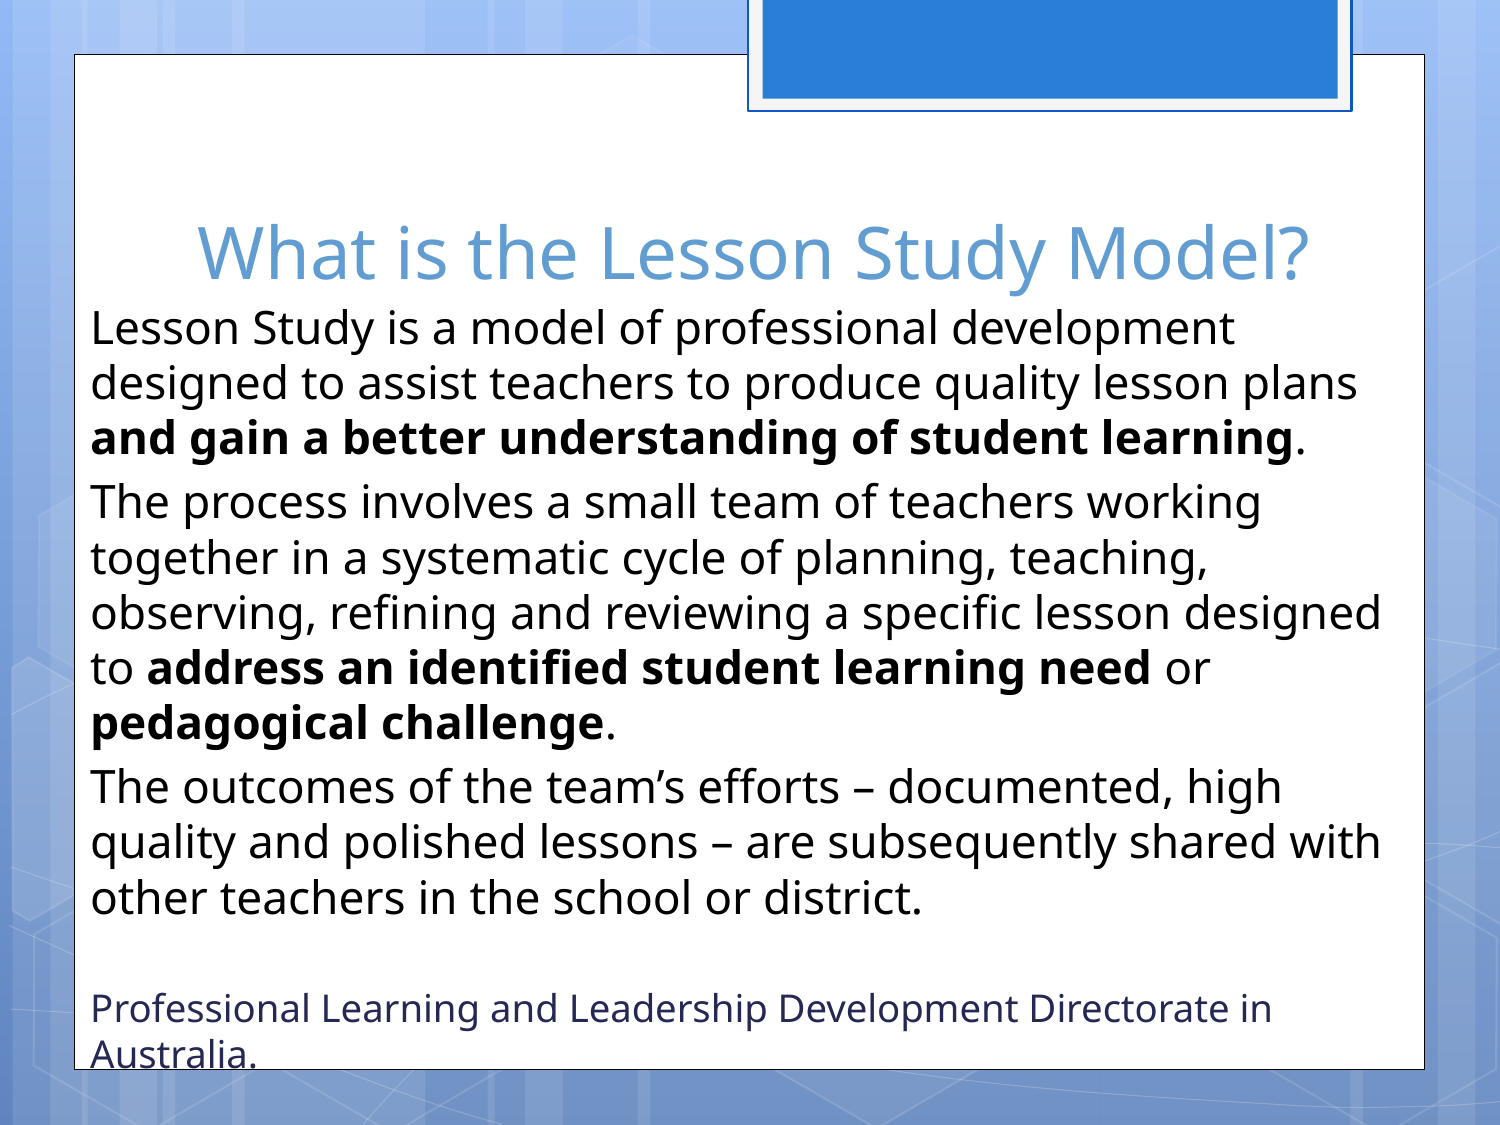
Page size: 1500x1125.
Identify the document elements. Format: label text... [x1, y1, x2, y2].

list Lesson Study is a model of professional development designed to assist teachers to produce quality lesson plans and gain a better understanding of student learning. The process involves a small team of teachers working together in a systematic cycle of planning, teaching, observing, refining and reviewing a specific lesson designed to address an identified student learning need or pedagogical challenge. The outcomes of the team’s efforts – documented, high quality and polished lessons – are subsequently shared with other teachers in the school or district. Professional Learning and Leadership Development Directorate in Australia. [64, 290, 1447, 1106]
title What is the Lesson Study Model? [183, 113, 1336, 290]
